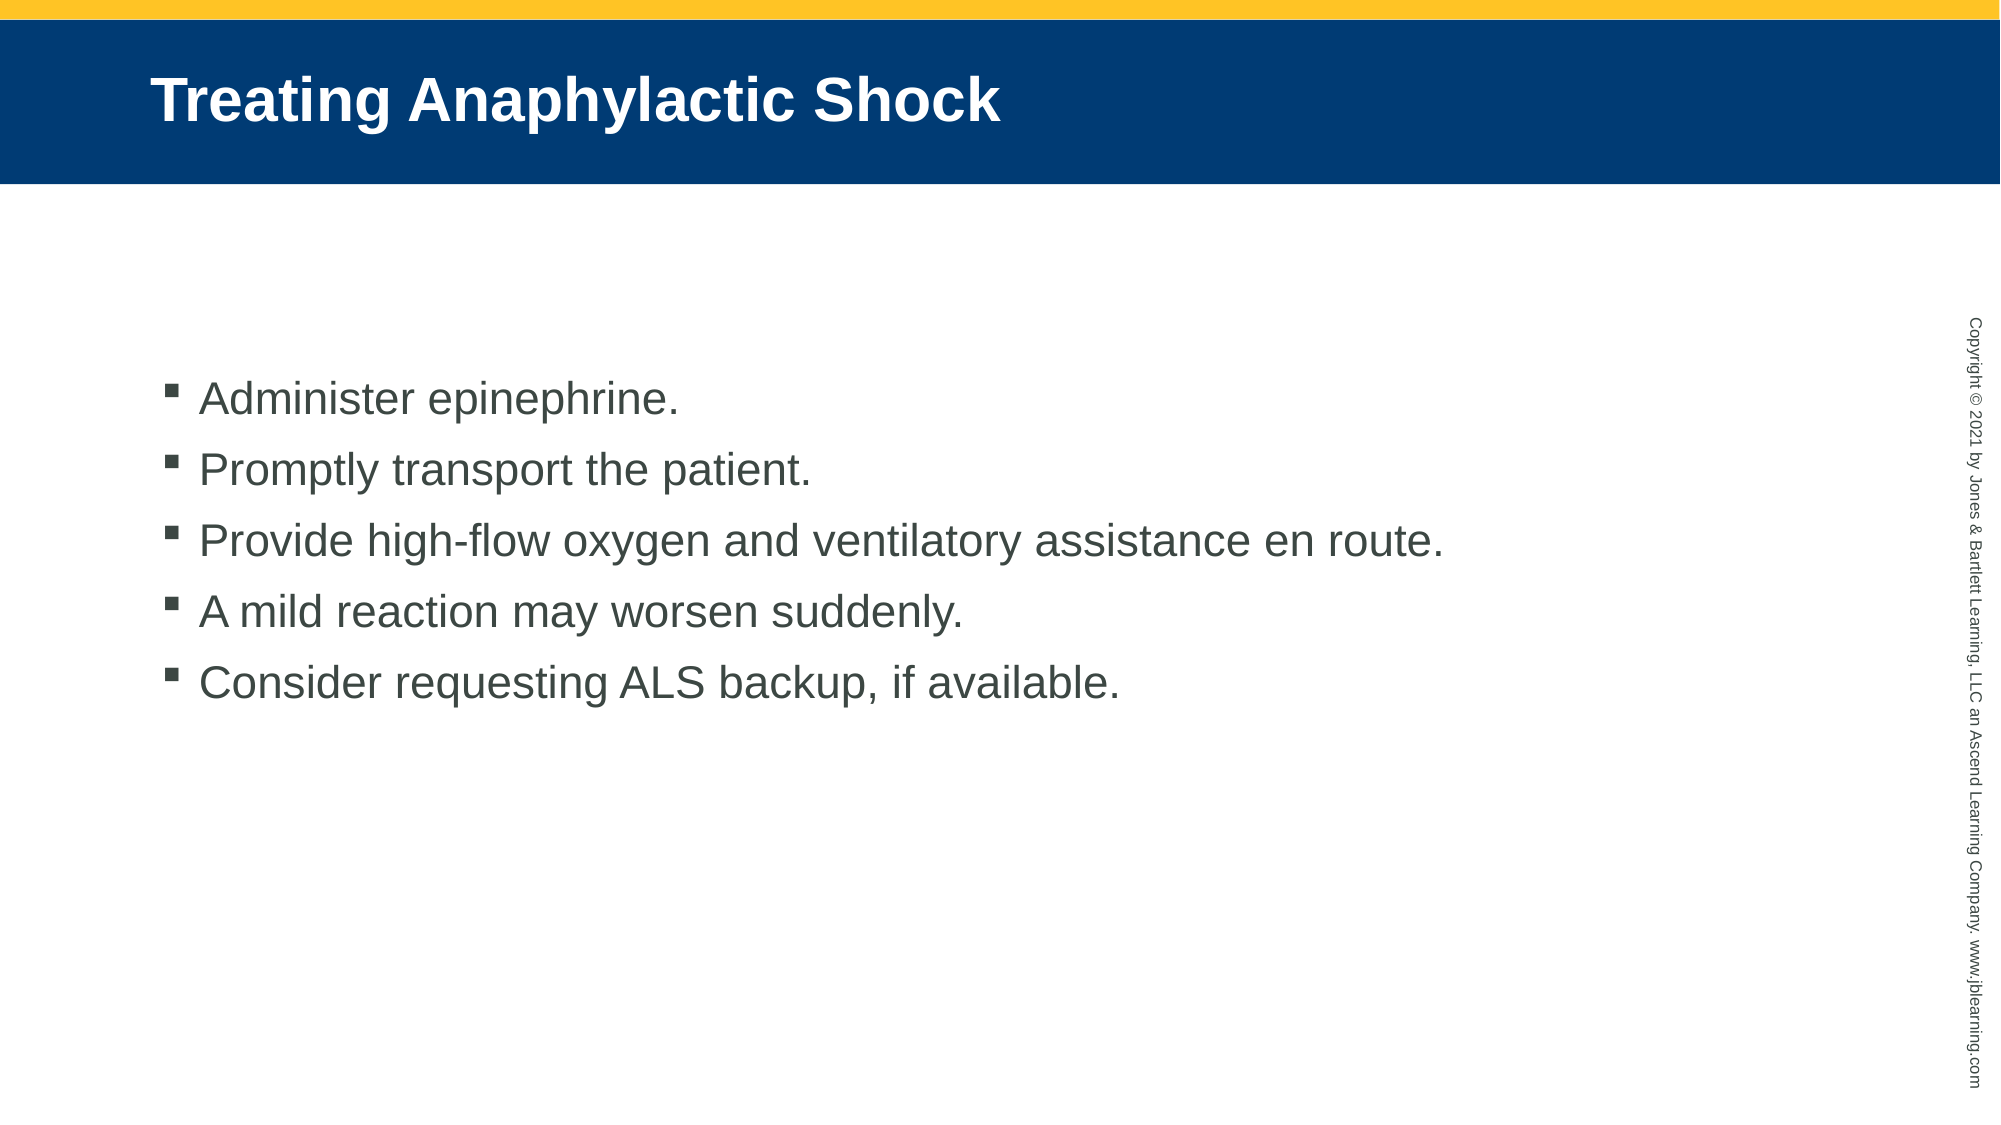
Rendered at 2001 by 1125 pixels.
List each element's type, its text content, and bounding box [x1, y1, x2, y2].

title Treating Anaphylactic Shock [0, 19, 2000, 185]
list Administer epinephrine. Promptly transport the patient. Provide high-flow oxygen and ventilatory assistance en route. A mild reaction may worsen suddenly. Consider requesting ALS backup, if available. [146, 361, 1859, 1016]
